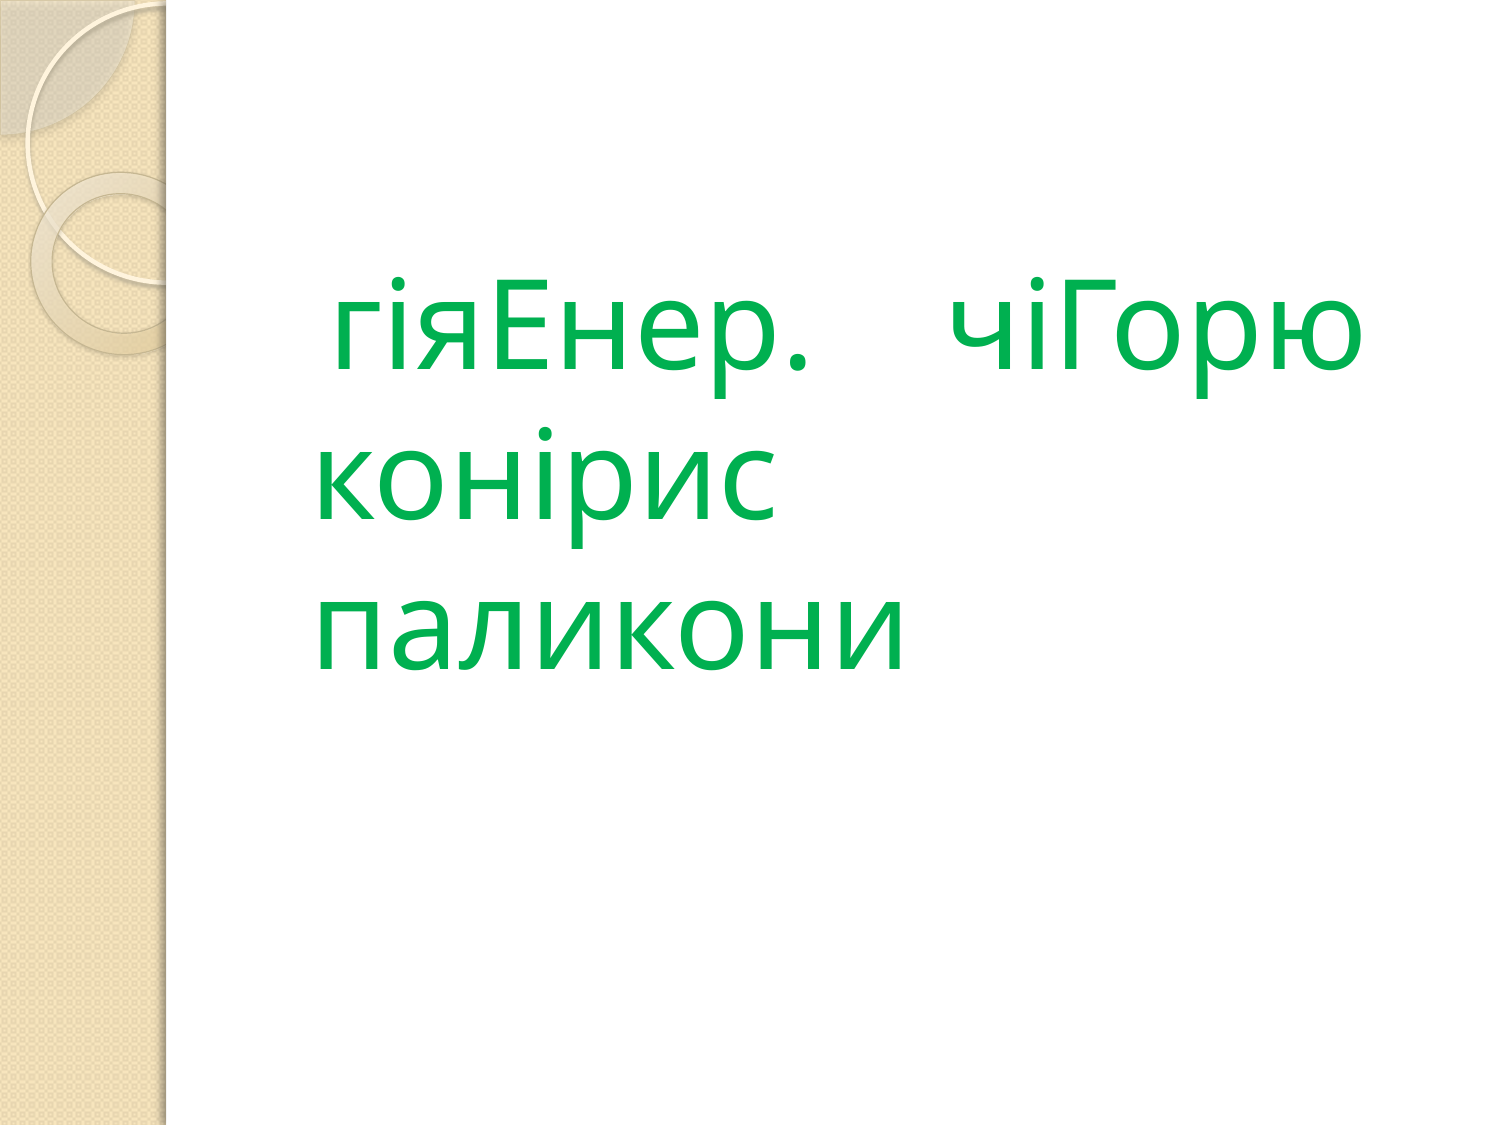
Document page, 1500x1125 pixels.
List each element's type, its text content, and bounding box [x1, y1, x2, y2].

list гіяЕнер. чіГорю конірис паликони [235, 237, 1466, 879]
